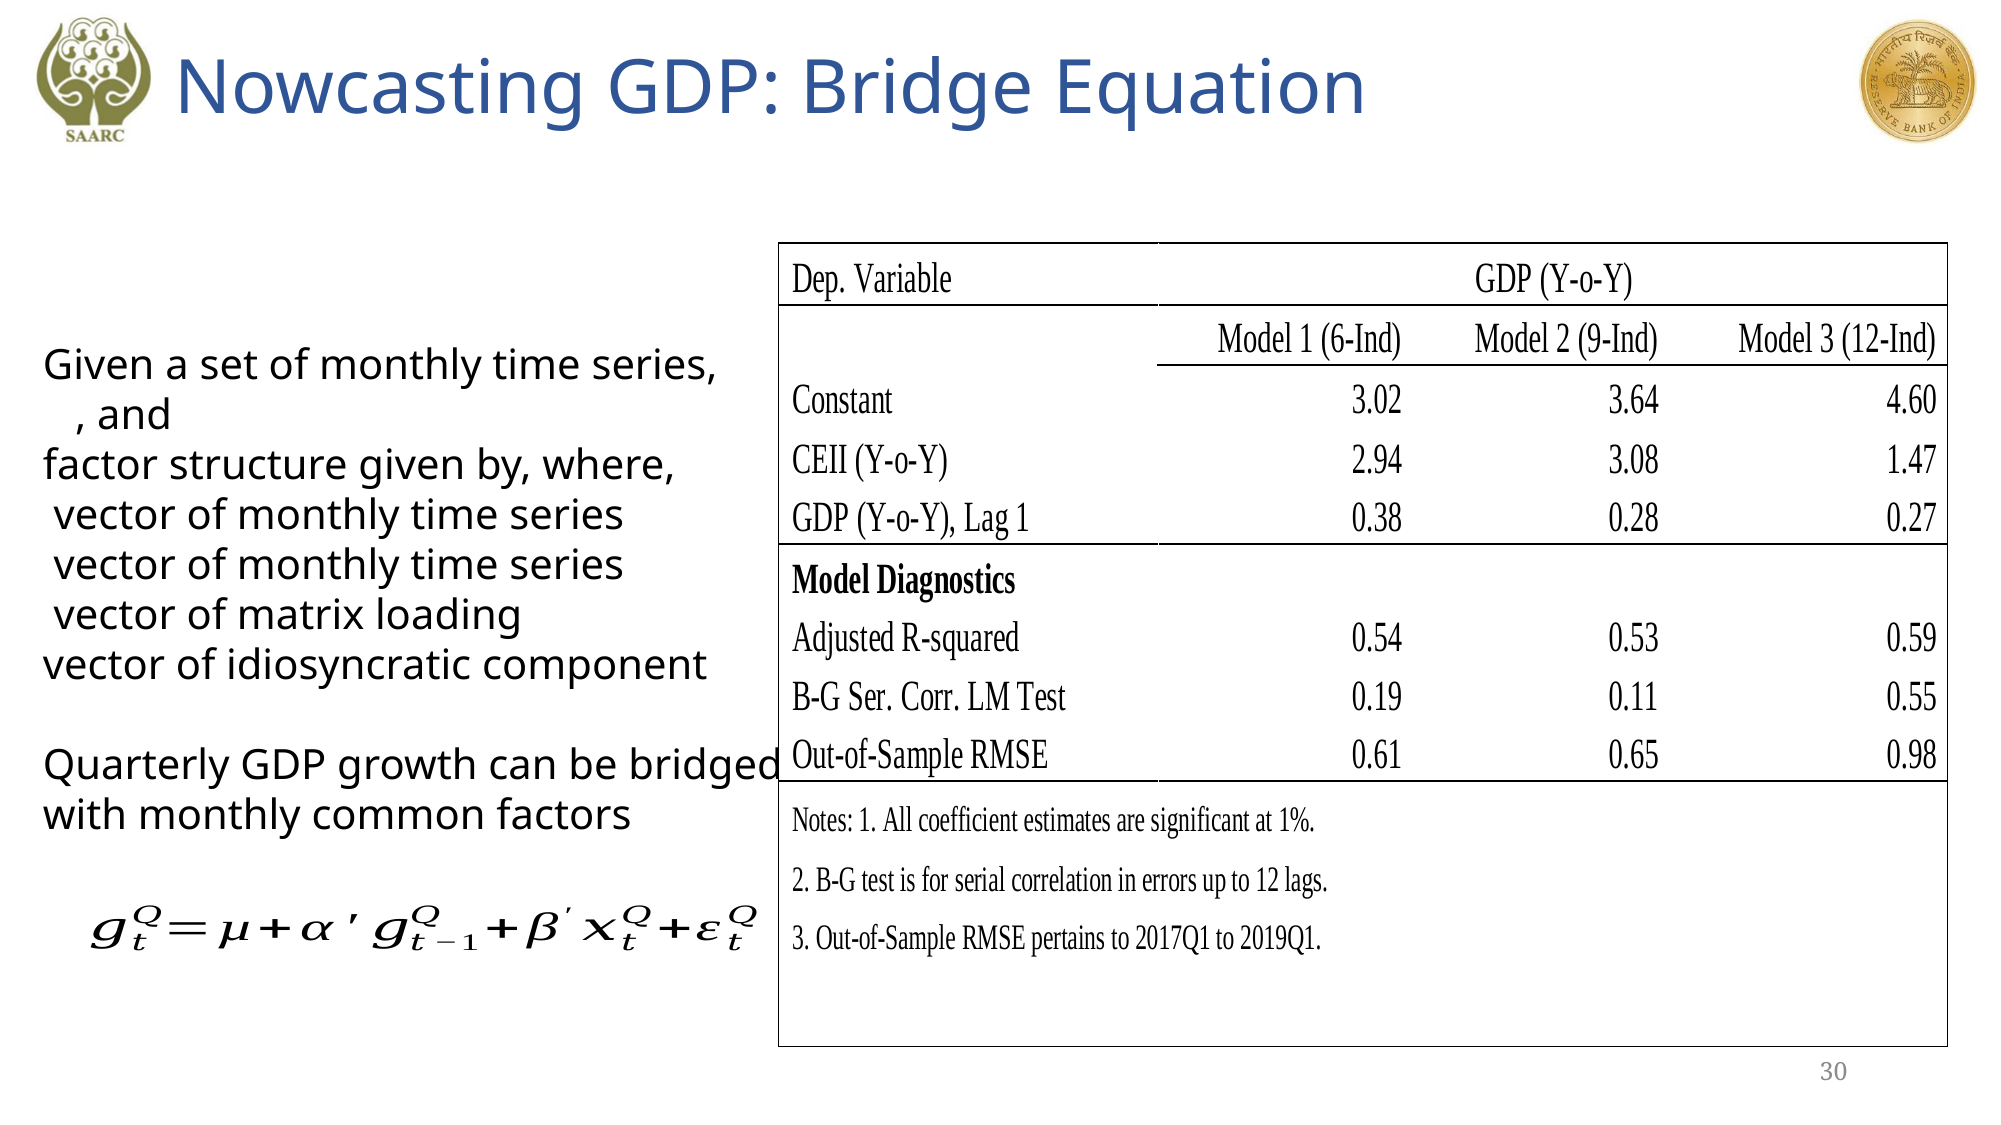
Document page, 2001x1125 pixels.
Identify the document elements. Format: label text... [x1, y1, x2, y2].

picture [1832, 13, 1997, 145]
list Nowcasting GDP: Bridge Equation [159, 40, 1885, 162]
picture [26, 13, 160, 149]
text_box [28, 350, 778, 799]
picture [778, 242, 1948, 1047]
slide_number 30 [1412, 1047, 1863, 1103]
